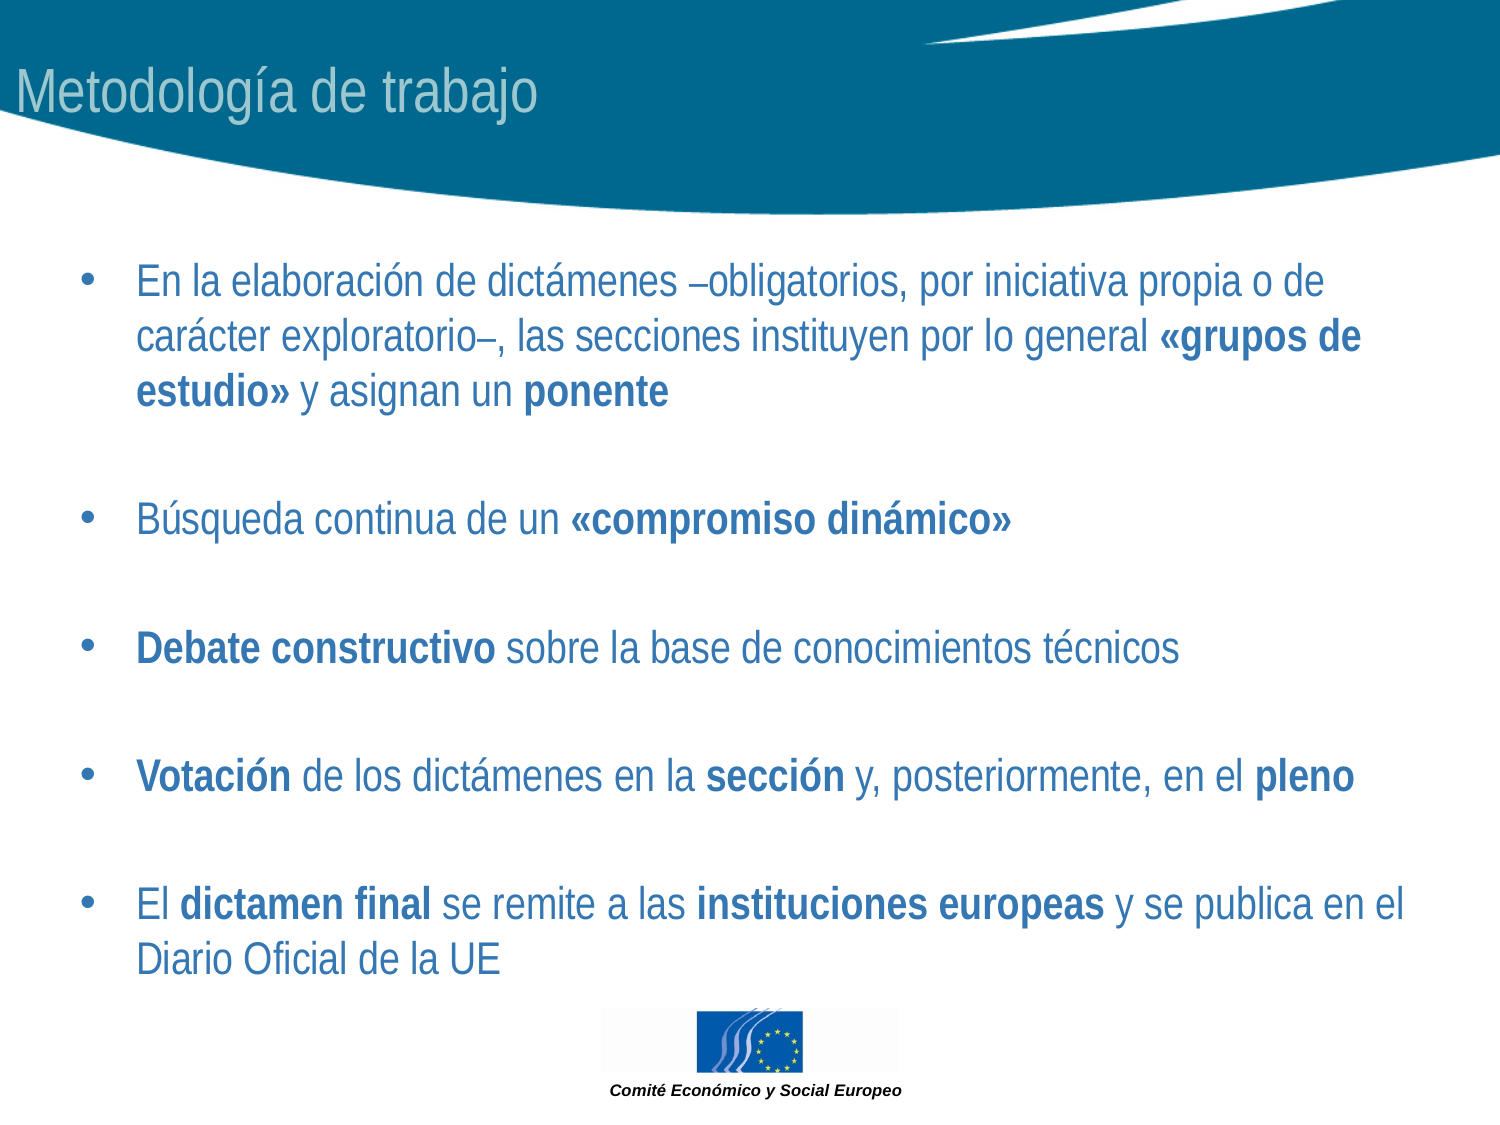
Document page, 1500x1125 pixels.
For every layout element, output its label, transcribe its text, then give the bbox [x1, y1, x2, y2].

title Metodología de trabajo [0, 0, 1272, 162]
picture [0, 155, 1500, 268]
list En la elaboración de dictámenes –obligatorios, por iniciativa propia o de carácter exploratorio–, las secciones instituyen por lo general «grupos de estudio» y asignan un ponente Búsqueda continua de un «compromiso dinámico» Debate constructivo sobre la base de conocimientos técnicos Votación de los dictámenes en la sección y, posteriormente, en el pleno El dictamen final se remite a las instituciones europeas y se publica en el Diario Oficial de la UE [64, 243, 1475, 1012]
text_box Comité Económico y Social Europeo [521, 1072, 991, 1108]
picture [1272, 0, 1335, 11]
picture [601, 1012, 899, 1072]
